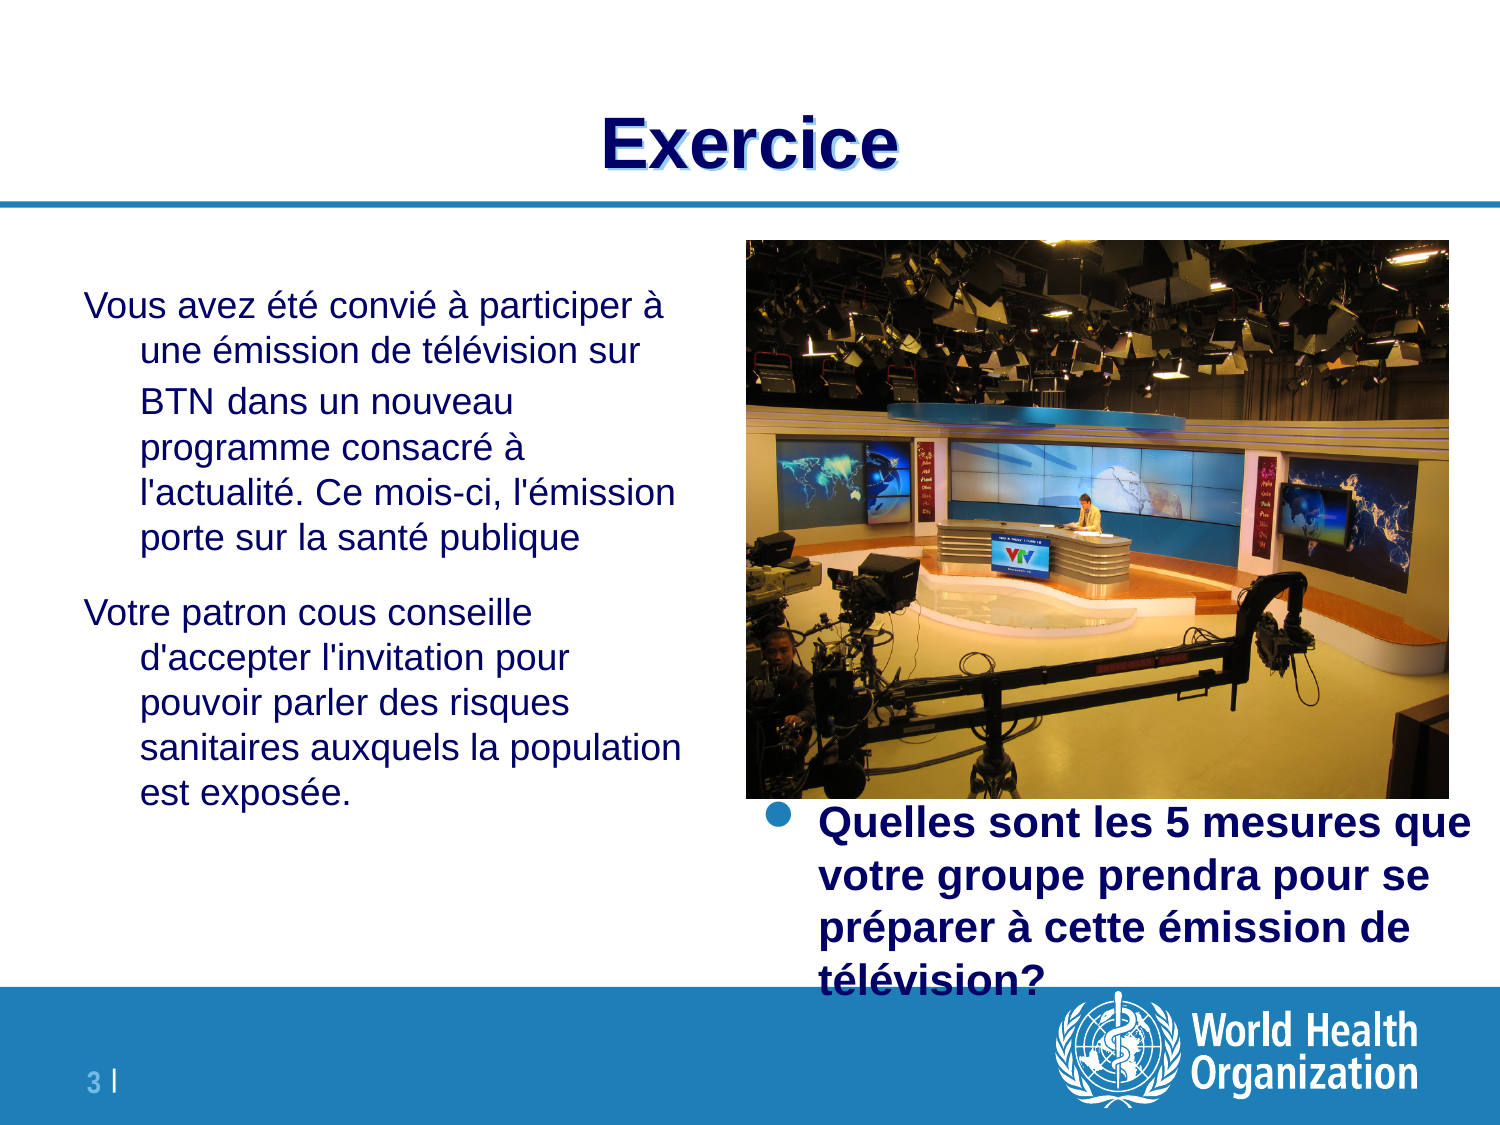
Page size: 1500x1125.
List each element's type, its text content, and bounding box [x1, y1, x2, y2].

list Vous avez été convié à participer à une émission de télévision sur BTN dans un nouveau programme consacré à l'actualité. Ce mois-ci, l'émission porte sur la santé publique Votre patron cous conseille d'accepter l'invitation pour pouvoir parler des risques sanitaires auxquels la population est exposée. [83, 280, 686, 891]
title Exercice [75, 45, 1425, 233]
list Quelles sont les 5 mesures que votre groupe prendra pour se préparer à cette émission de télévision? [762, 356, 1500, 942]
picture [746, 240, 1449, 800]
